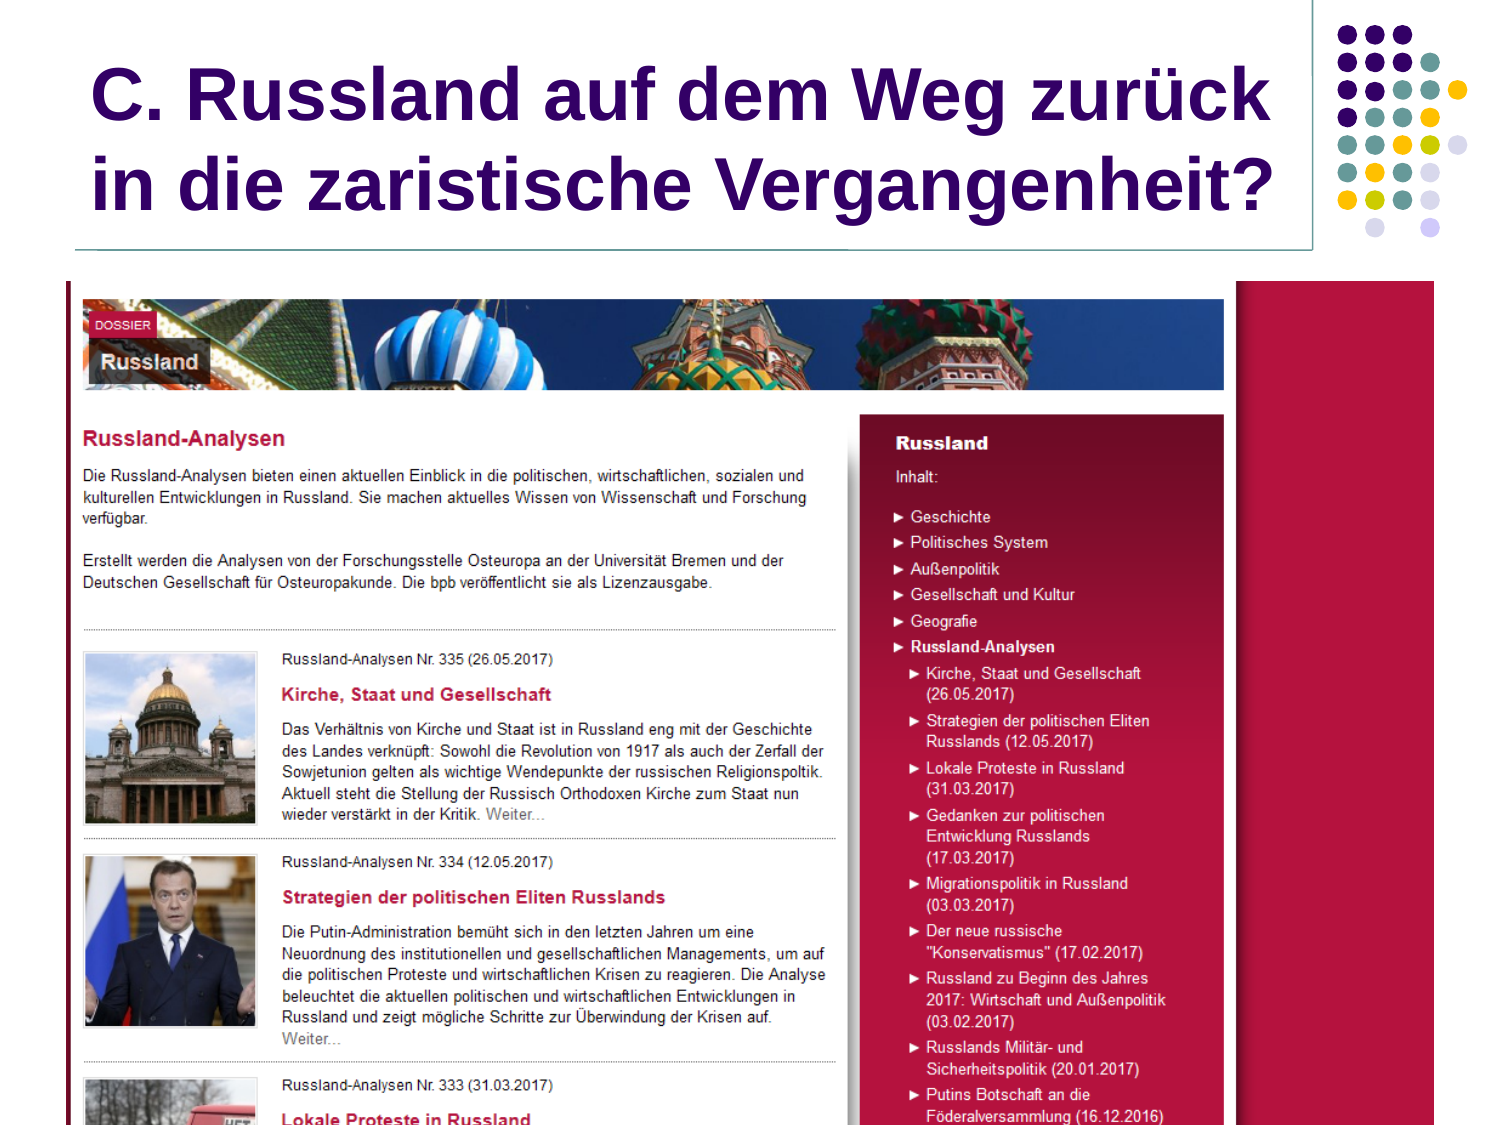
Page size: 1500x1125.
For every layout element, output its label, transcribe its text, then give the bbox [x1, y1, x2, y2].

picture [66, 281, 1434, 1125]
title C. Russland auf dem Weg zurück in die zaristische Vergangenheit? [74, 19, 1313, 233]
